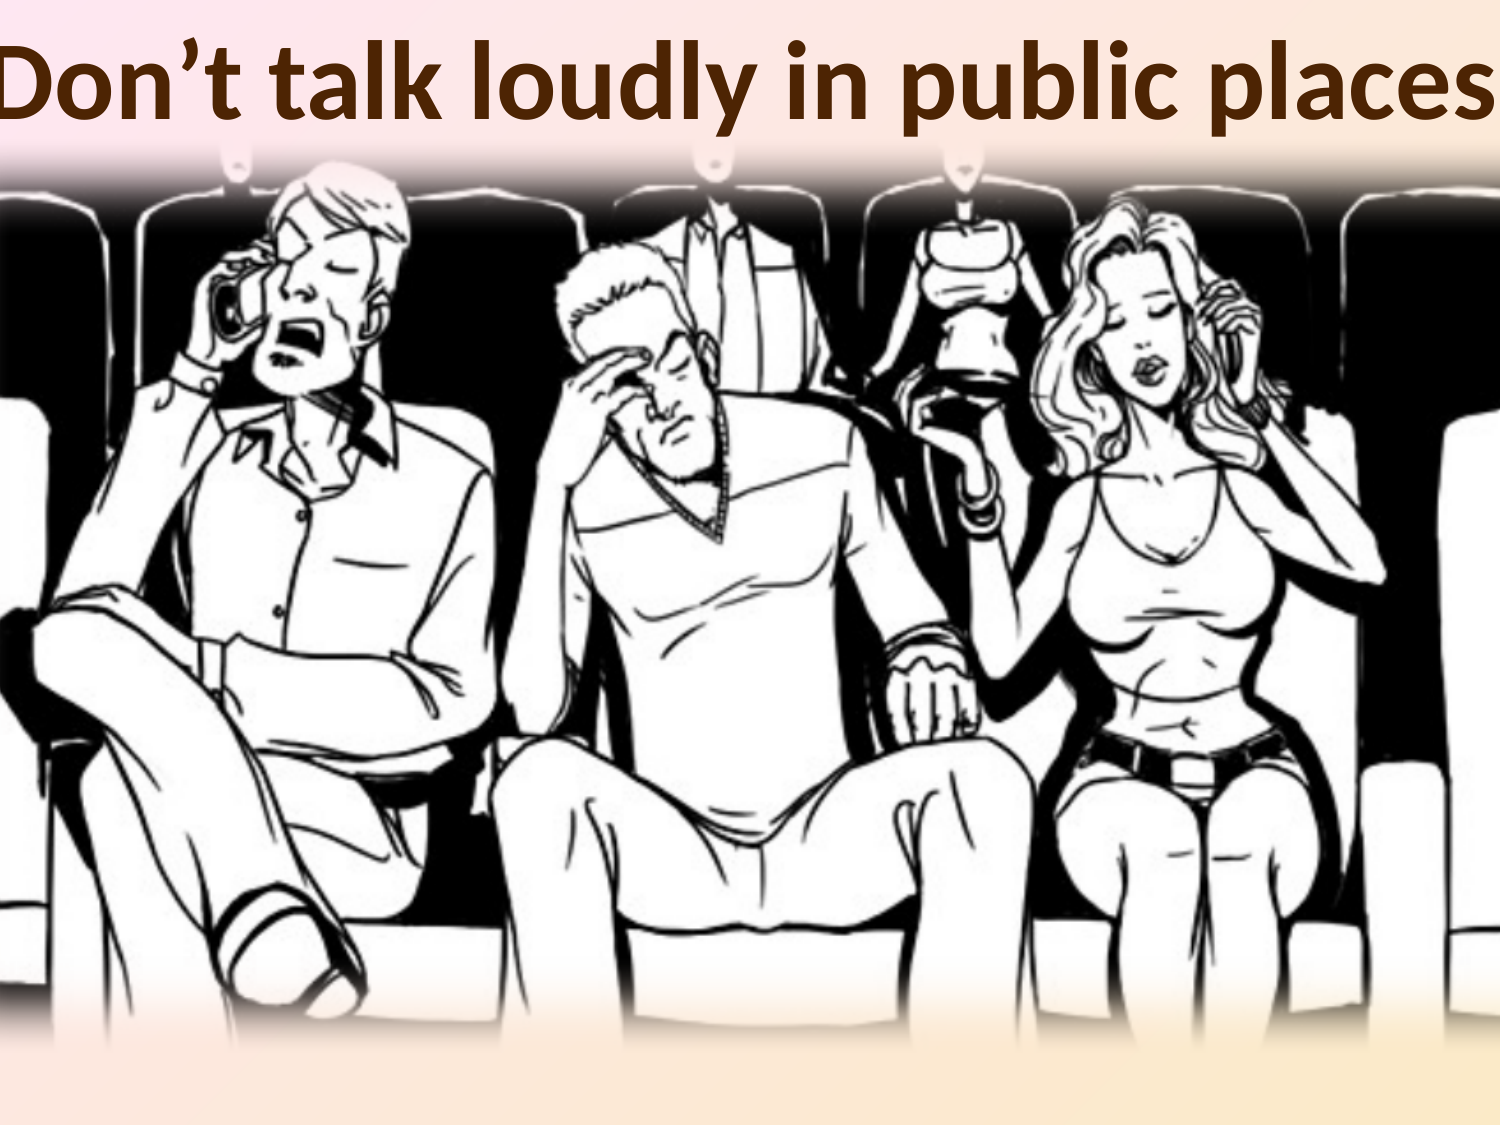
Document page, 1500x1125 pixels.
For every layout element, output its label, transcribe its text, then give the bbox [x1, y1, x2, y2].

picture [0, 136, 1500, 1056]
text_box Don’t talk loudly in public places [0, 0, 1500, 135]
